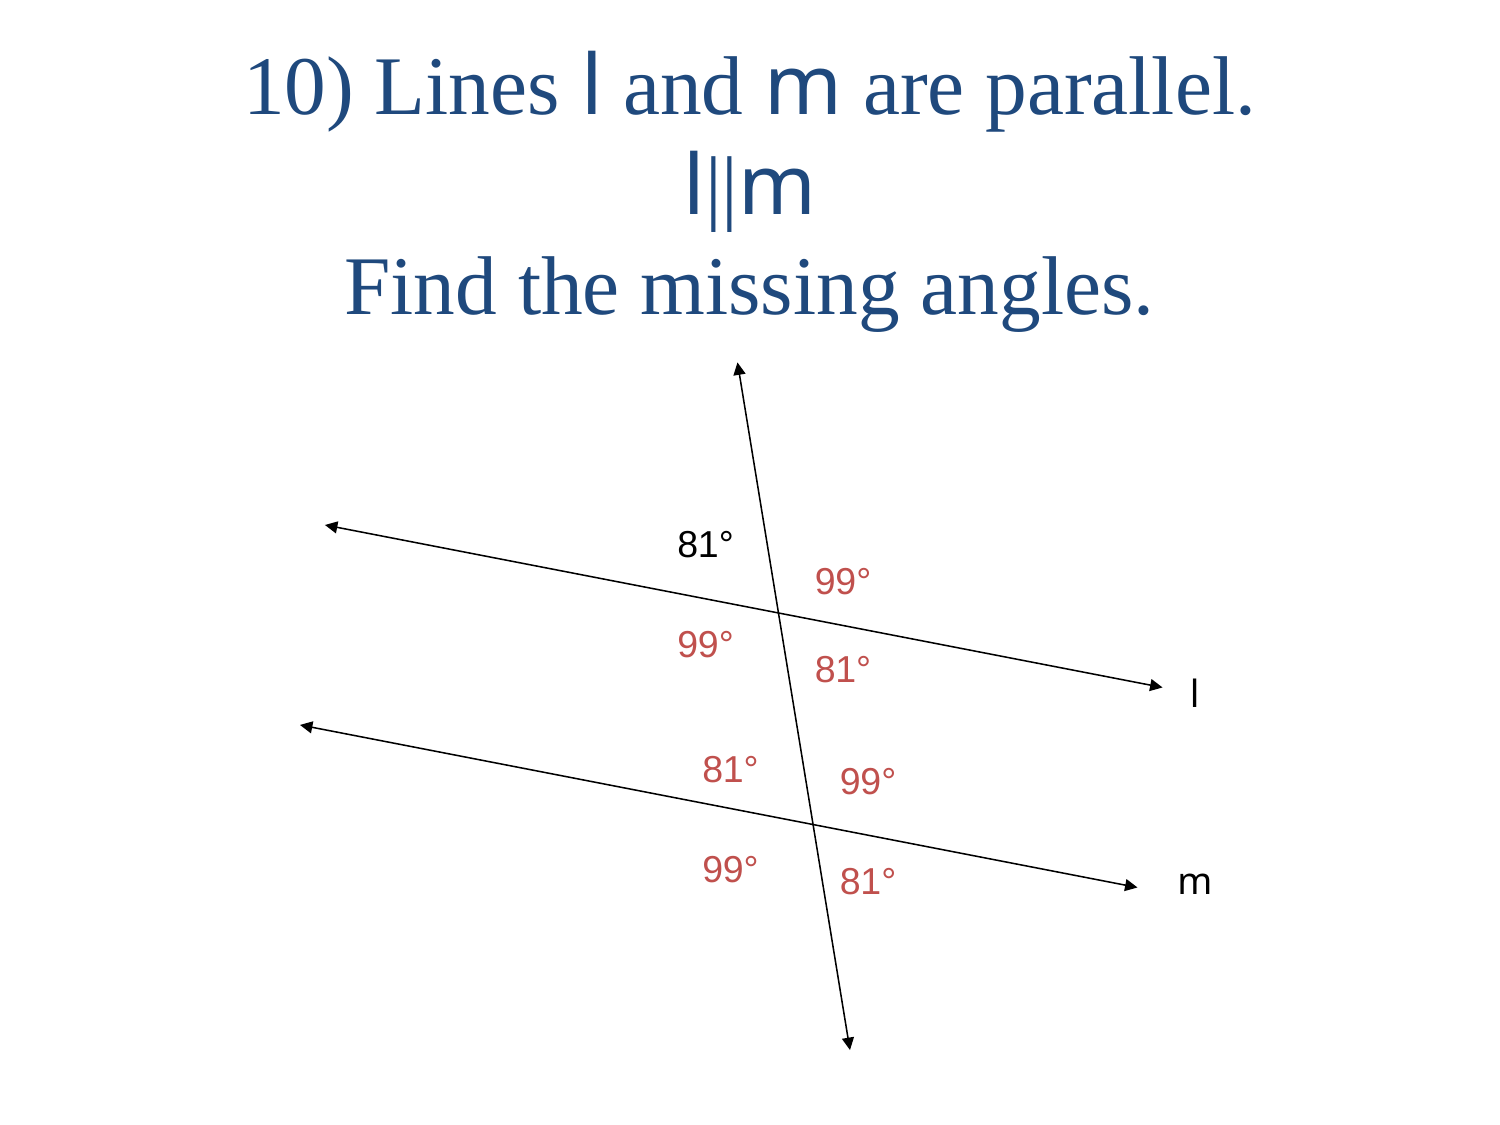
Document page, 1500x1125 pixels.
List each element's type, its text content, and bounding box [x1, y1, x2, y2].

text_box 81° [800, 637, 913, 698]
text_box 81° [662, 512, 775, 573]
text_box m [1162, 849, 1325, 910]
text_box [324, 521, 903, 637]
text_box 81° [825, 849, 938, 910]
text_box l [1174, 662, 1338, 723]
text_box 99° [800, 549, 913, 610]
text_box [733, 362, 763, 512]
text_box 81° [687, 737, 800, 798]
text_box [300, 721, 1138, 892]
text_box 99° [687, 837, 800, 898]
text_box 99° [825, 749, 938, 810]
text_box [913, 638, 1163, 692]
text_box [826, 910, 855, 1051]
text_box 99° [662, 612, 775, 673]
text_box 10) Lines l and m are parallel. l||m Find the missing angles. [74, 87, 1425, 275]
